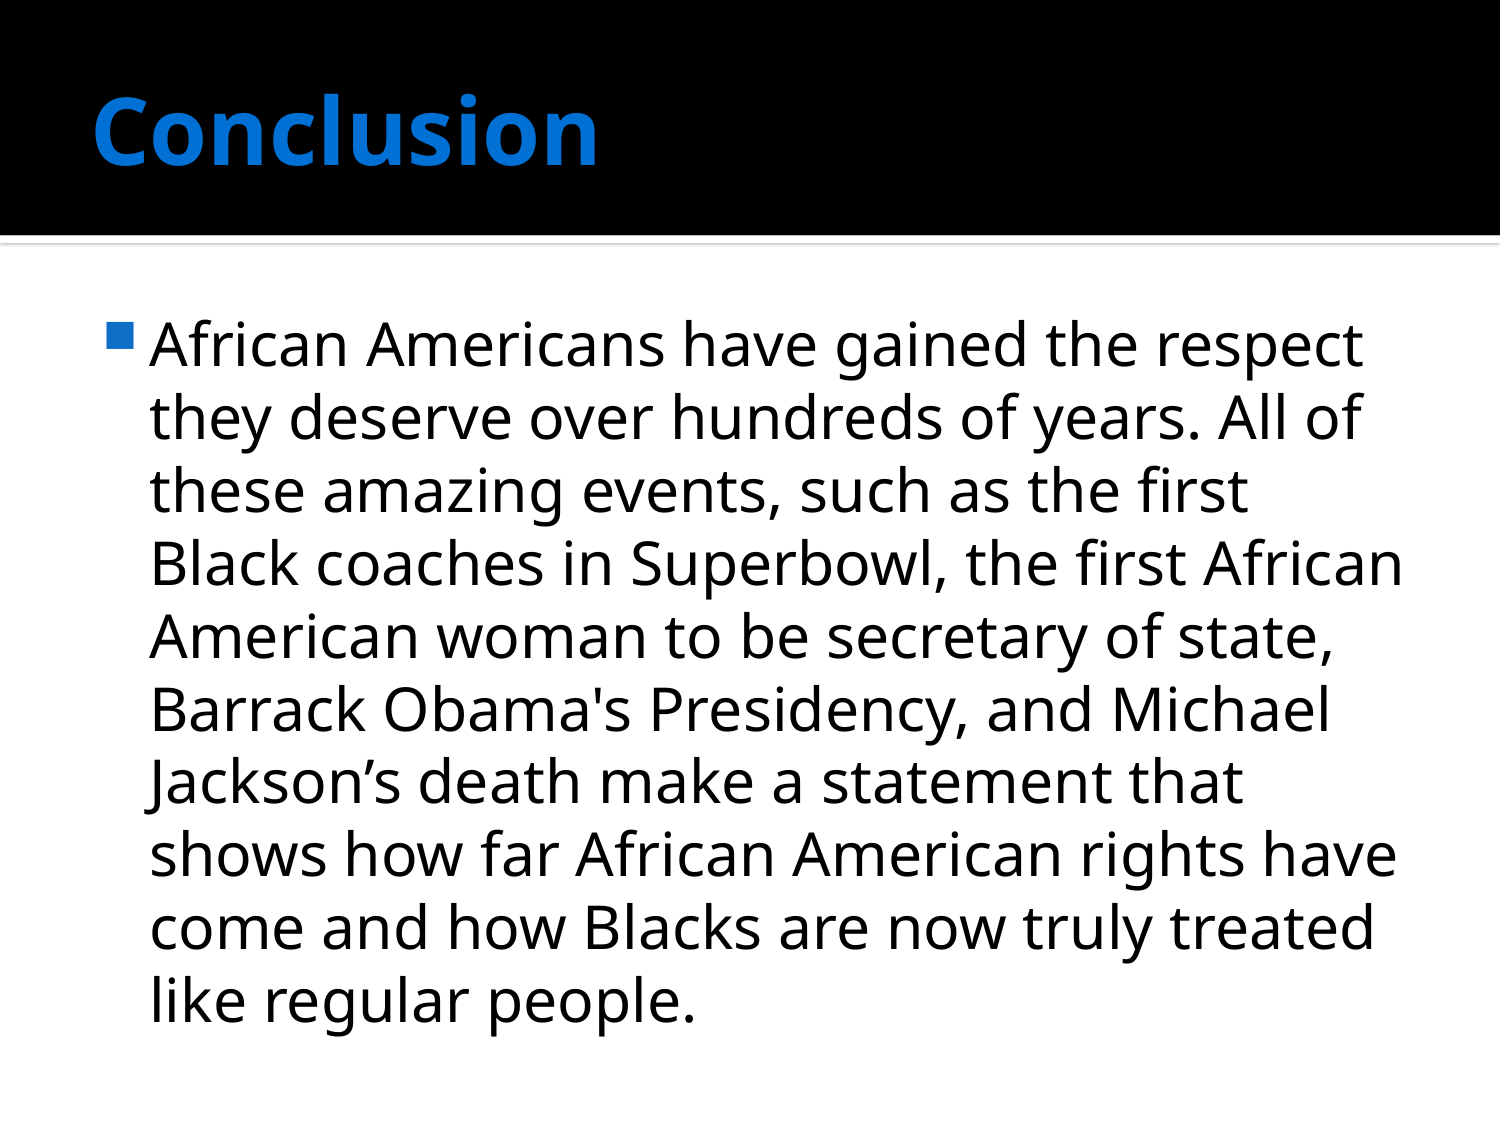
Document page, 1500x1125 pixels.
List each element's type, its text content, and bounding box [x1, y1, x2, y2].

title Conclusion [75, 25, 1425, 231]
list African Americans have gained the respect they deserve over hundreds of years. All of these amazing events, such as the first Black coaches in Superbowl, the first African American woman to be secretary of state, Barrack Obama's Presidency, and Michael Jackson’s death make a statement that shows how far African American rights have come and how Blacks are now truly treated like regular people. [75, 291, 1425, 1050]
